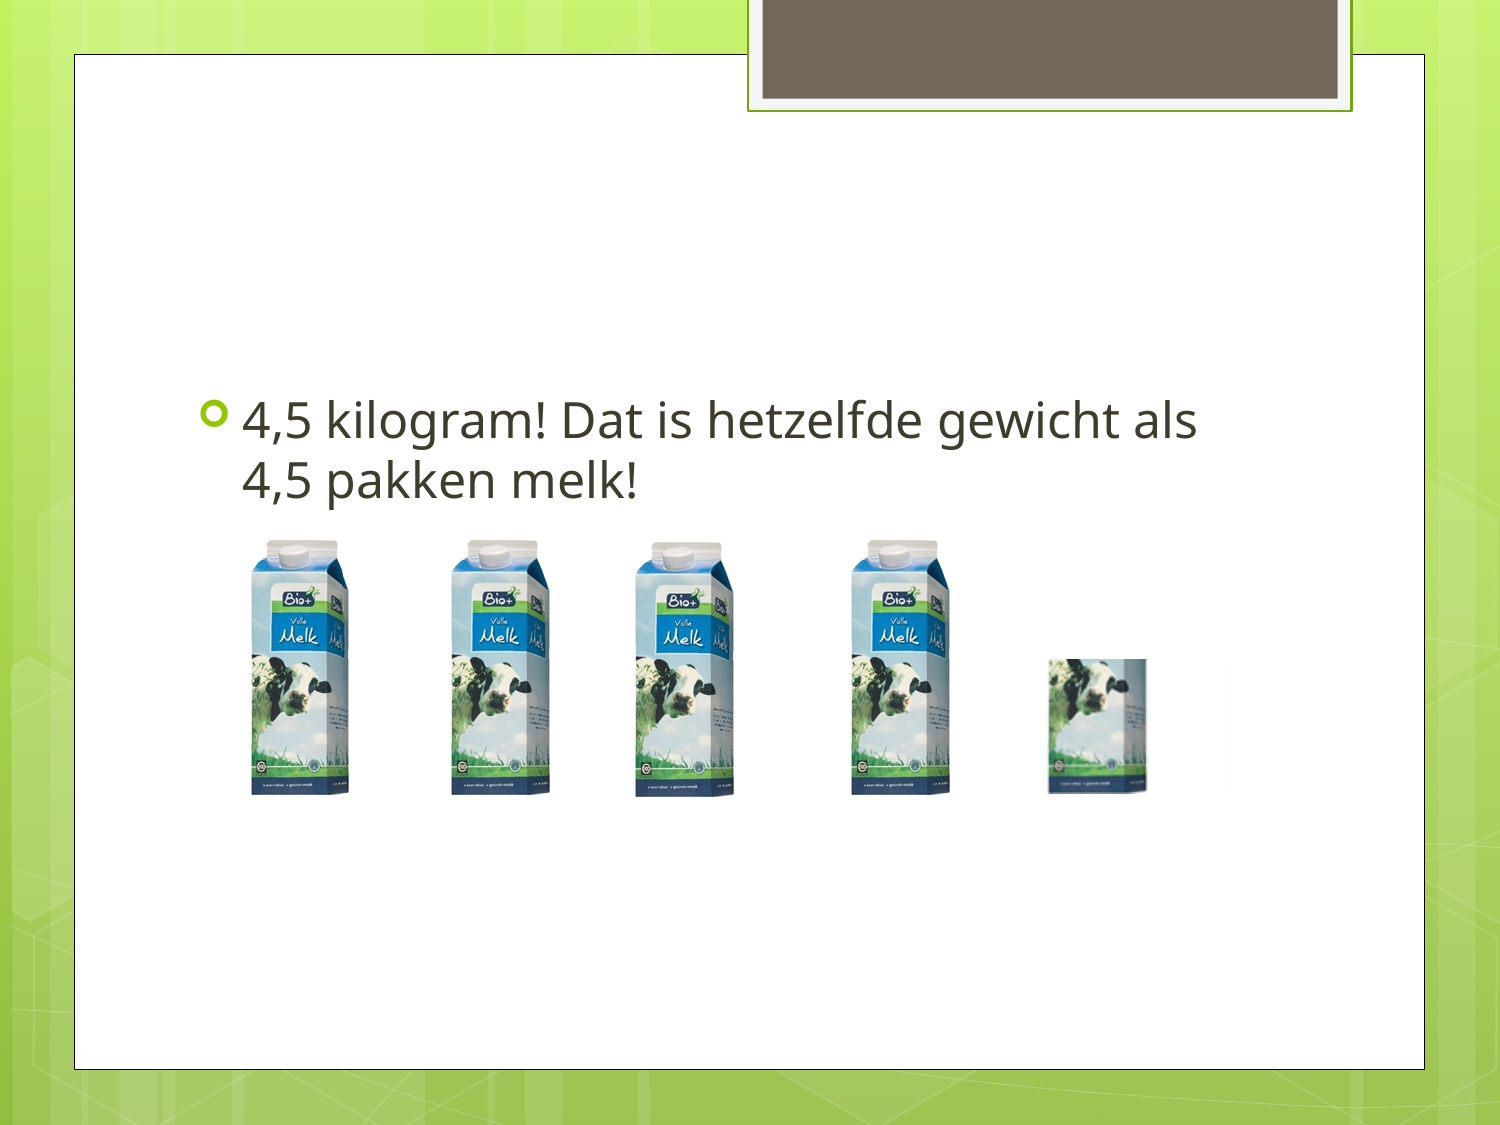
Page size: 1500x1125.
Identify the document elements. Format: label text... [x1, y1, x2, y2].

list 4,5 kilogram! Dat is hetzelfde gewicht als 4,5 pakken melk! [171, 381, 1283, 957]
picture [170, 538, 1227, 798]
